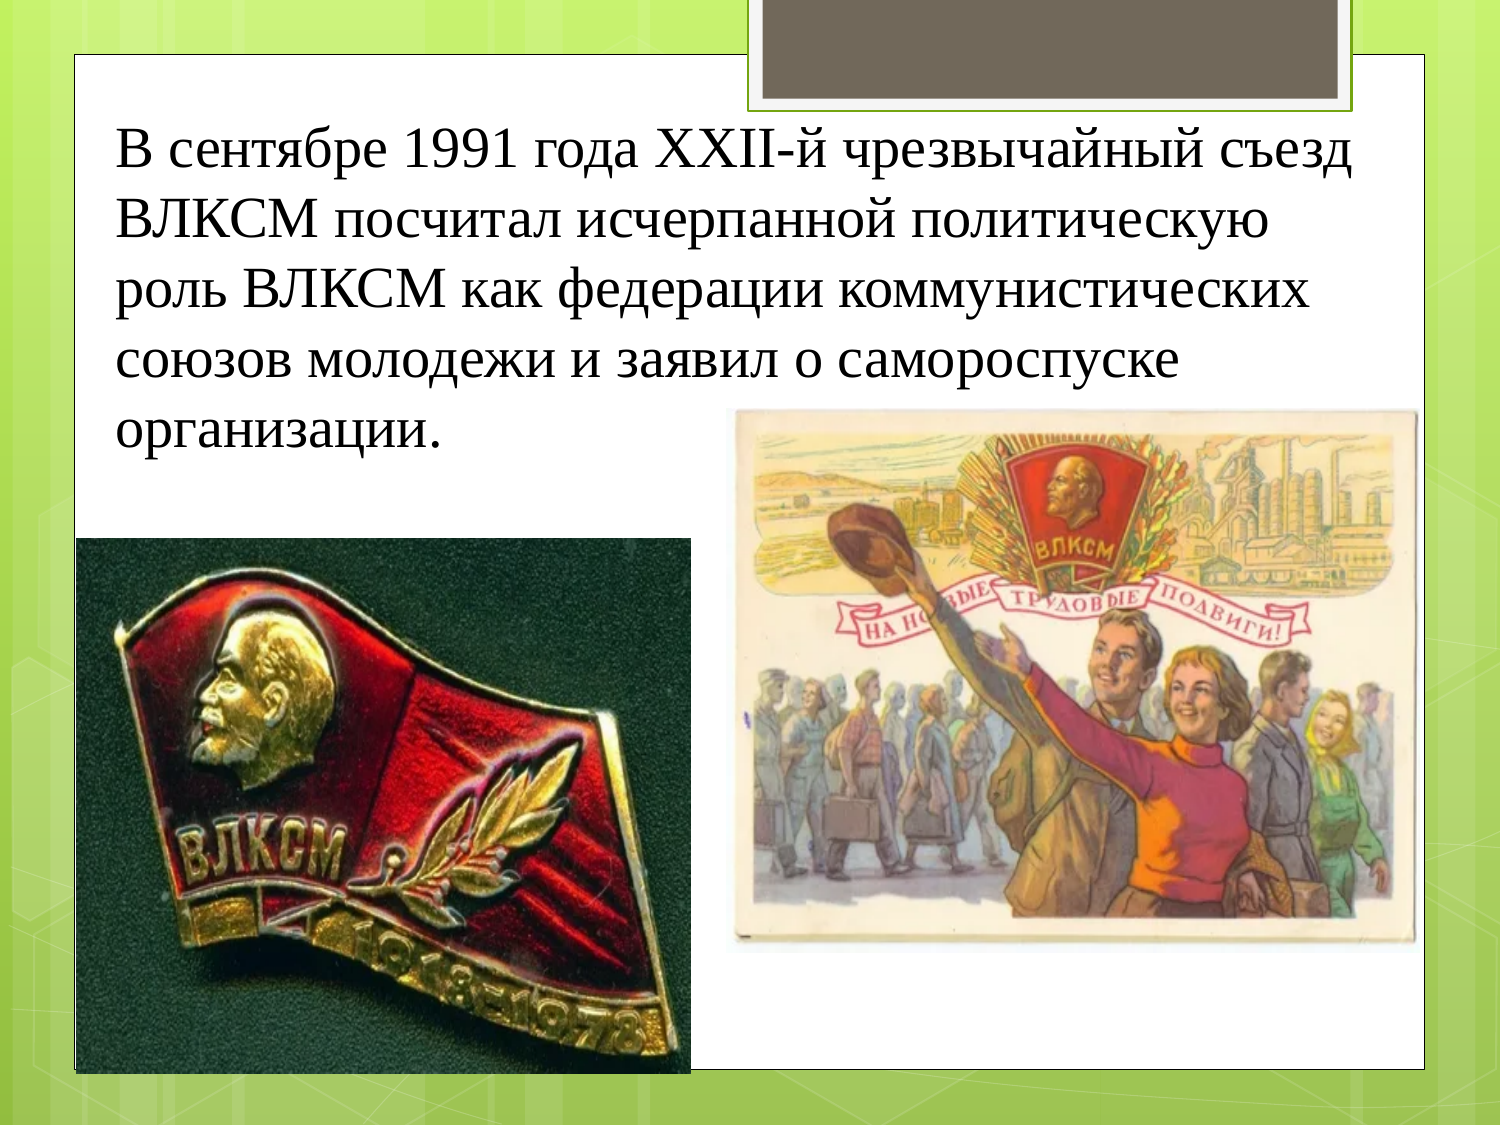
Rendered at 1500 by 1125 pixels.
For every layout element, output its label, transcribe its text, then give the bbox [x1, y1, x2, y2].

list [726, 408, 1420, 953]
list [76, 538, 692, 1074]
title В сентябре 1991 года XXII‑й чрезвычайный съезд ВЛКСМ посчитал исчерпанной политическую роль ВЛКСМ как федерации коммунистических союзов молодежи и заявил о самороспуске организации. [100, 278, 1404, 467]
